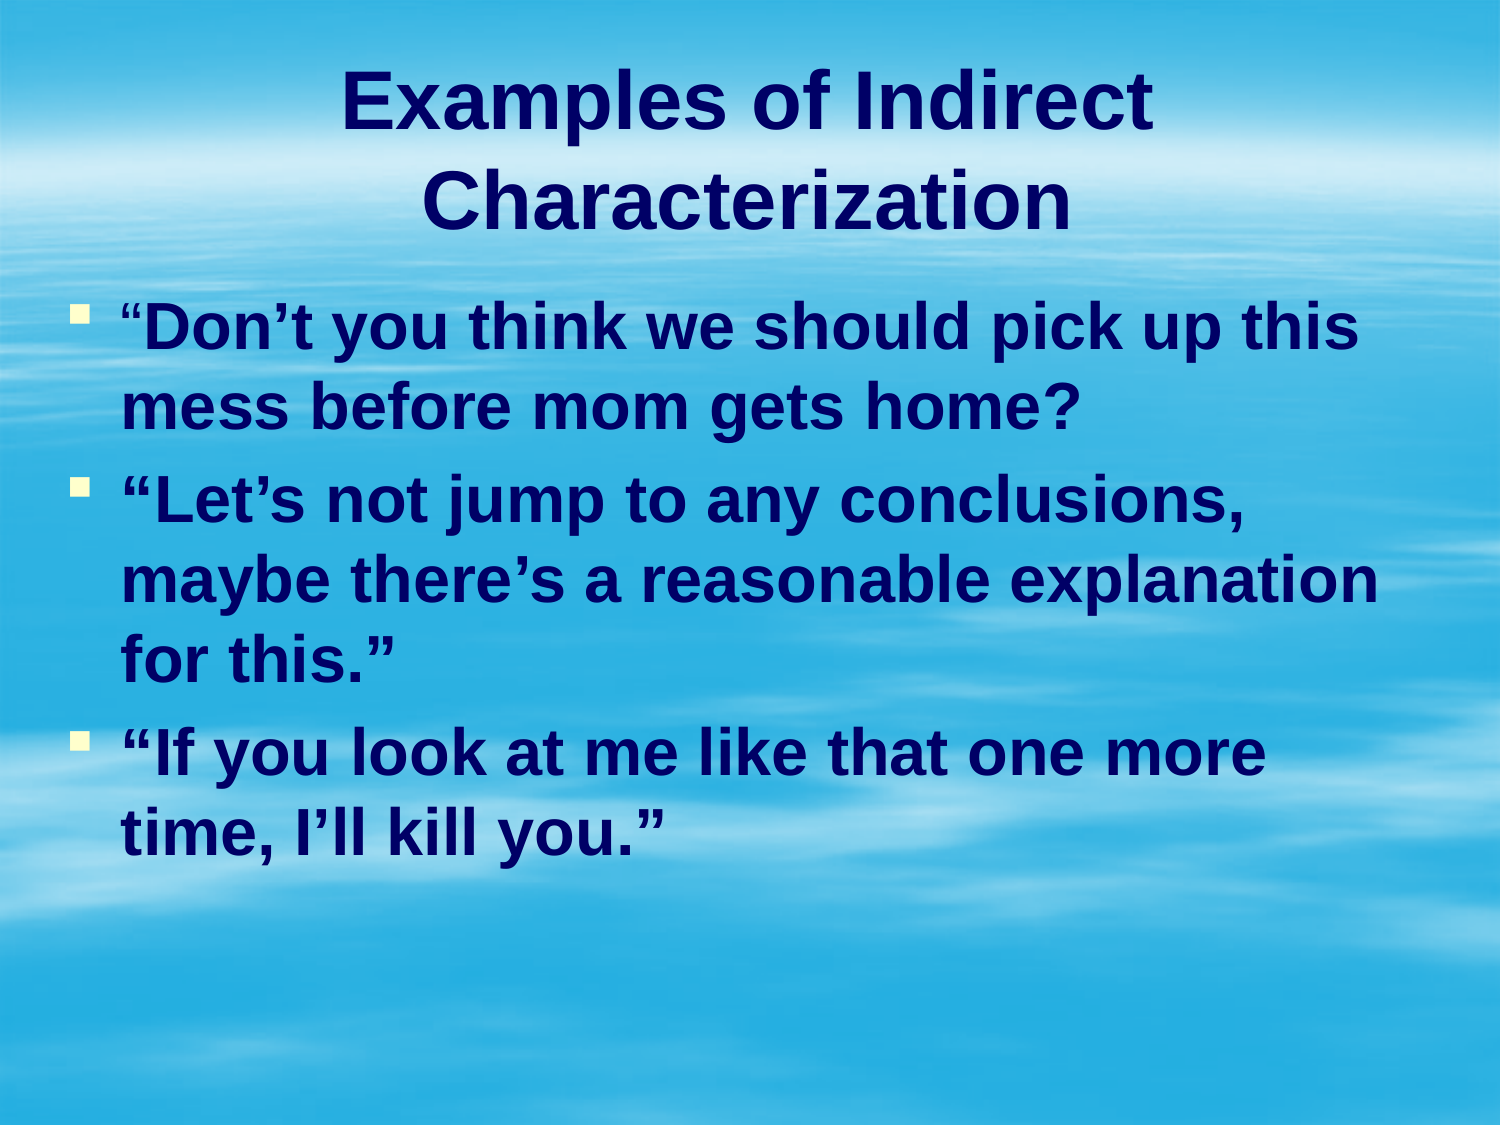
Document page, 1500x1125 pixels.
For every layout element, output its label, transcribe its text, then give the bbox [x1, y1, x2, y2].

list “Don’t you think we should pick up this mess before mom gets home? “Let’s not jump to any conclusions, maybe there’s a reasonable explanation for this.” “If you look at me like that one more time, I’ll kill you.” [49, 274, 1451, 1001]
title Examples of Indirect Characterization [49, 37, 1446, 256]
